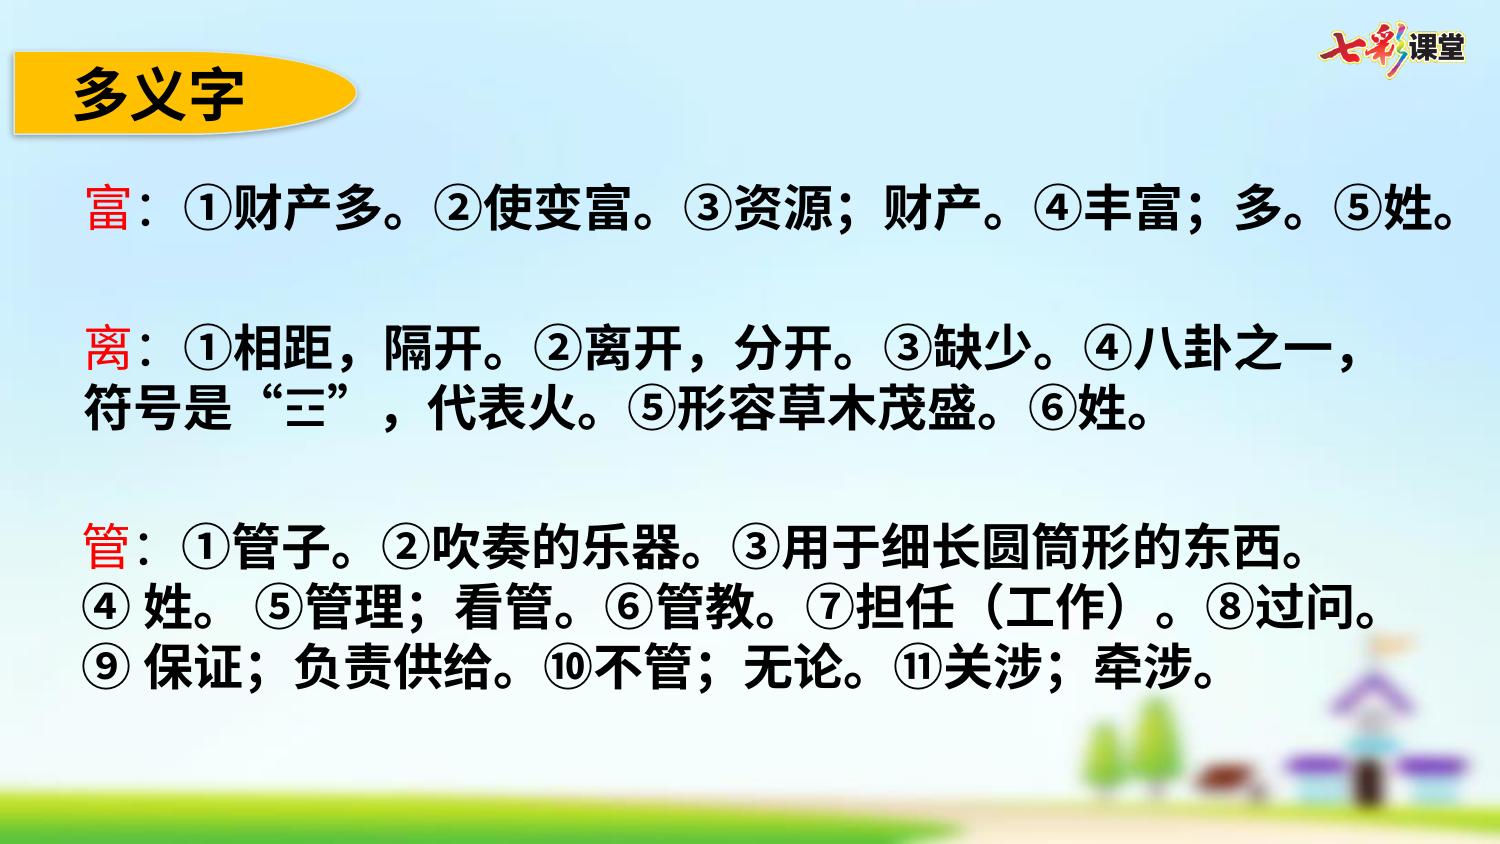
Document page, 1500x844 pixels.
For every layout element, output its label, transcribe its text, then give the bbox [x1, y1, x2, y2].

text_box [0, 50, 357, 135]
picture [0, 0, 1500, 844]
text_box 离：①相距，隔开。②离开，分开。③缺少。④八卦之一， 符号是“☲”，代表火。⑤形容草木茂盛。⑥姓。 [68, 309, 1500, 444]
text_box 管：①管子。②吹奏的乐器。③用于细长圆筒形的东西。 ④姓。 ⑤管理；看管。⑥管教。⑦担任（工作）。⑧过问。 ⑨保证；负责供给。⑩不管；无论。⑪关涉；牵涉。 [66, 508, 1500, 704]
text_box 富：①财产多。②使变富。③资源；财产。④丰富；多。⑤姓。 [68, 168, 1500, 244]
